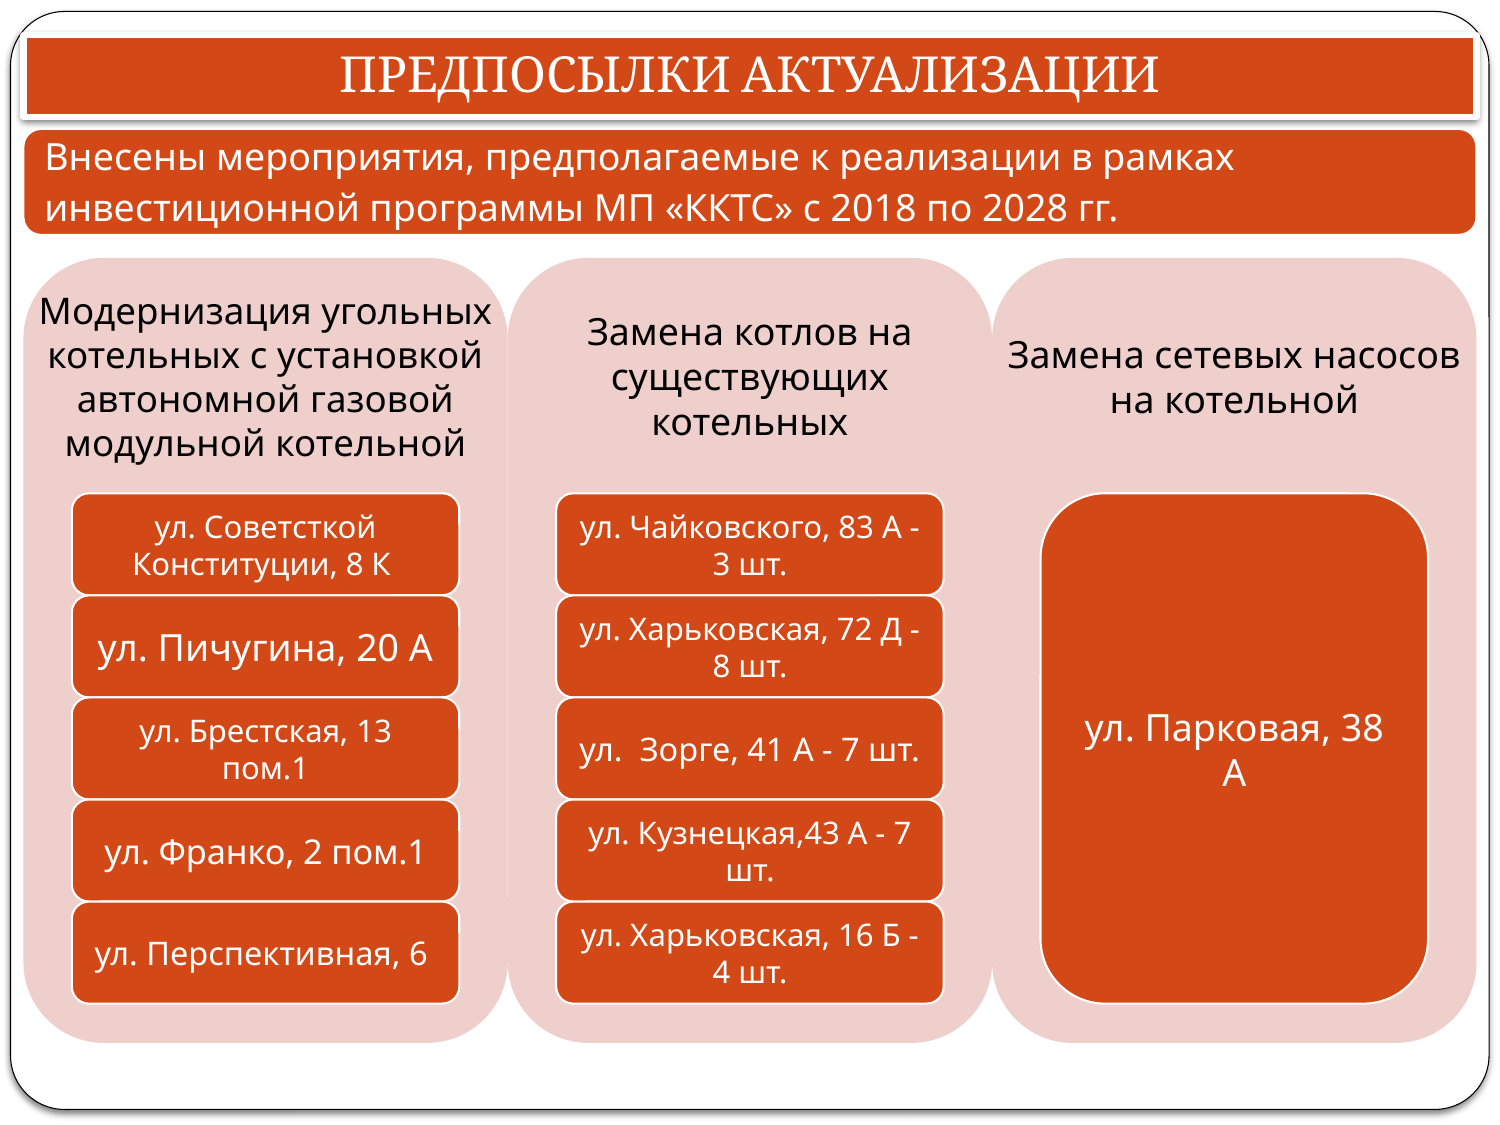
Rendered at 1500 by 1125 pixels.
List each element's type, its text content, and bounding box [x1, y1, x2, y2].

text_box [23, 128, 1477, 236]
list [23, 257, 1477, 1044]
title ПРЕДПОСЫЛКИ АКТУАЛИЗАЦИИ [20, 32, 1480, 120]
